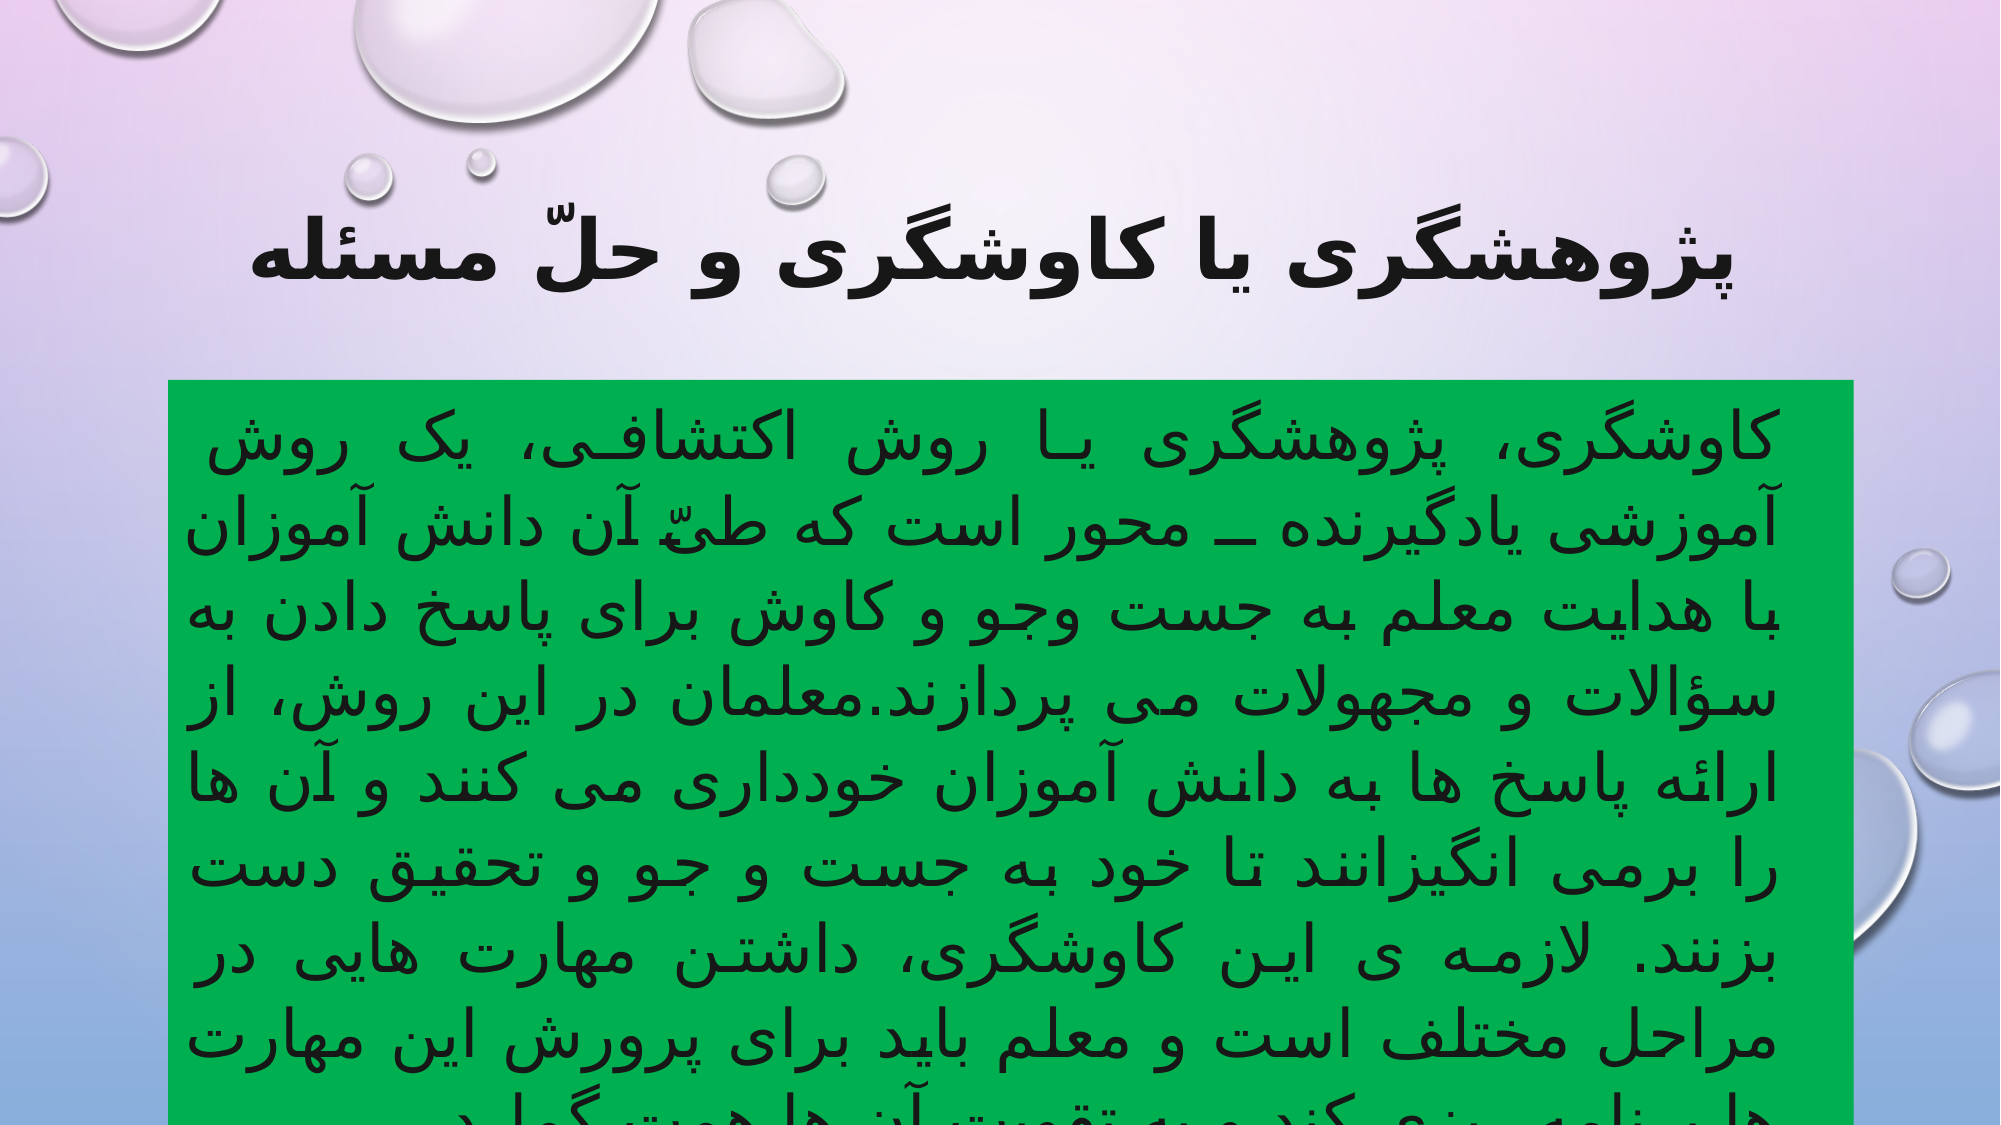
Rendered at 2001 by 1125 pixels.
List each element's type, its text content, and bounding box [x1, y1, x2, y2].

text_box کاوشگری، پژوهشگری يا روش اکتشافی، يک روش آموزشی يادگيرنده ــ محور است که طیّ آن دانش آموزان با هدايت معلم به جست وجو و کاوش برای پاسخ دادن به سؤالات و مجهولات می پردازند.معلمان در این روش، از ارائه پاسخ ها به دانش آموزان خودداری می کنند و آن ها را برمی انگیزانند تا خود به جست و جو و تحقیق دست بزنند. لازمه ی این کاوشگری، داشتن مهارت هایی در مراحل مختلف است و معلم باید برای پرورش این مهارت ها برنامه ریزی کند و به تقویت آن ها همت گمارد. [168, 379, 1854, 1125]
picture [0, 0, 2000, 1125]
text_box پژوهشگری يا کاوشگری و حلّ مسئله [230, 182, 1754, 304]
